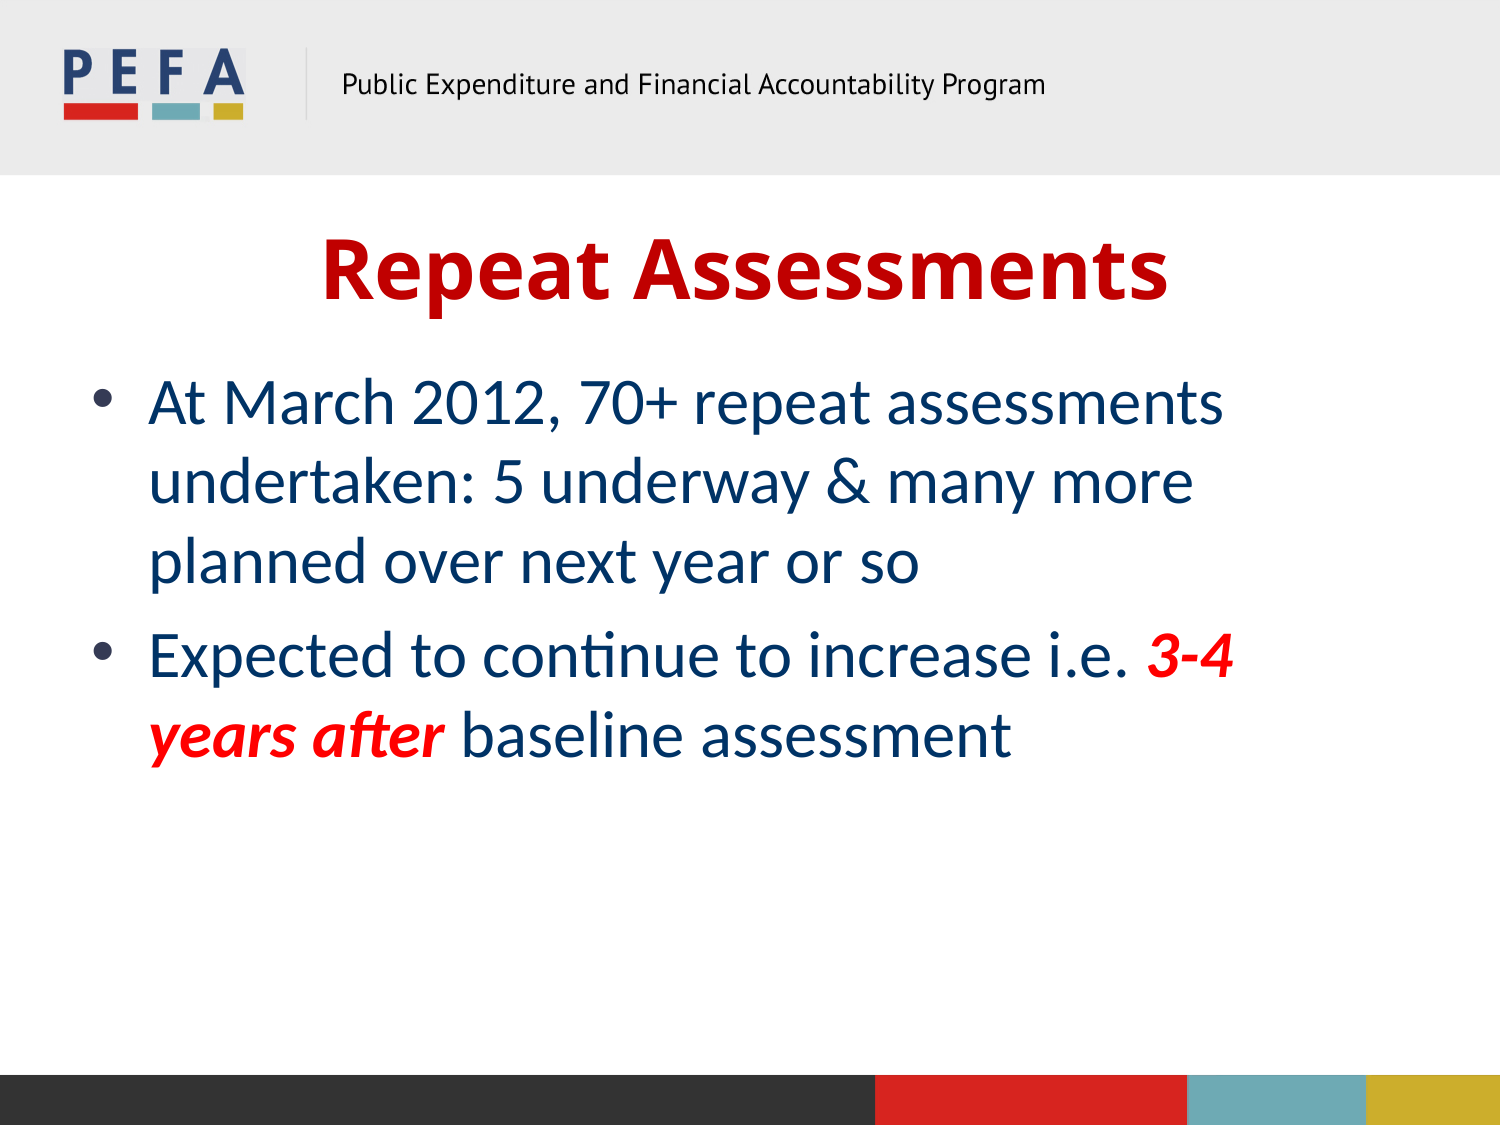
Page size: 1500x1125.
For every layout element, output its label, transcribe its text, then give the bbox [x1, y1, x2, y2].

picture [0, 0, 1500, 1125]
title Repeat Assessments [64, 207, 1426, 339]
list At March 2012, 70+ repeat assessments undertaken: 5 underway & many more planned over next year or so Expected to continue to increase i.e. 3-4 years after baseline assessment [76, 349, 1400, 1047]
